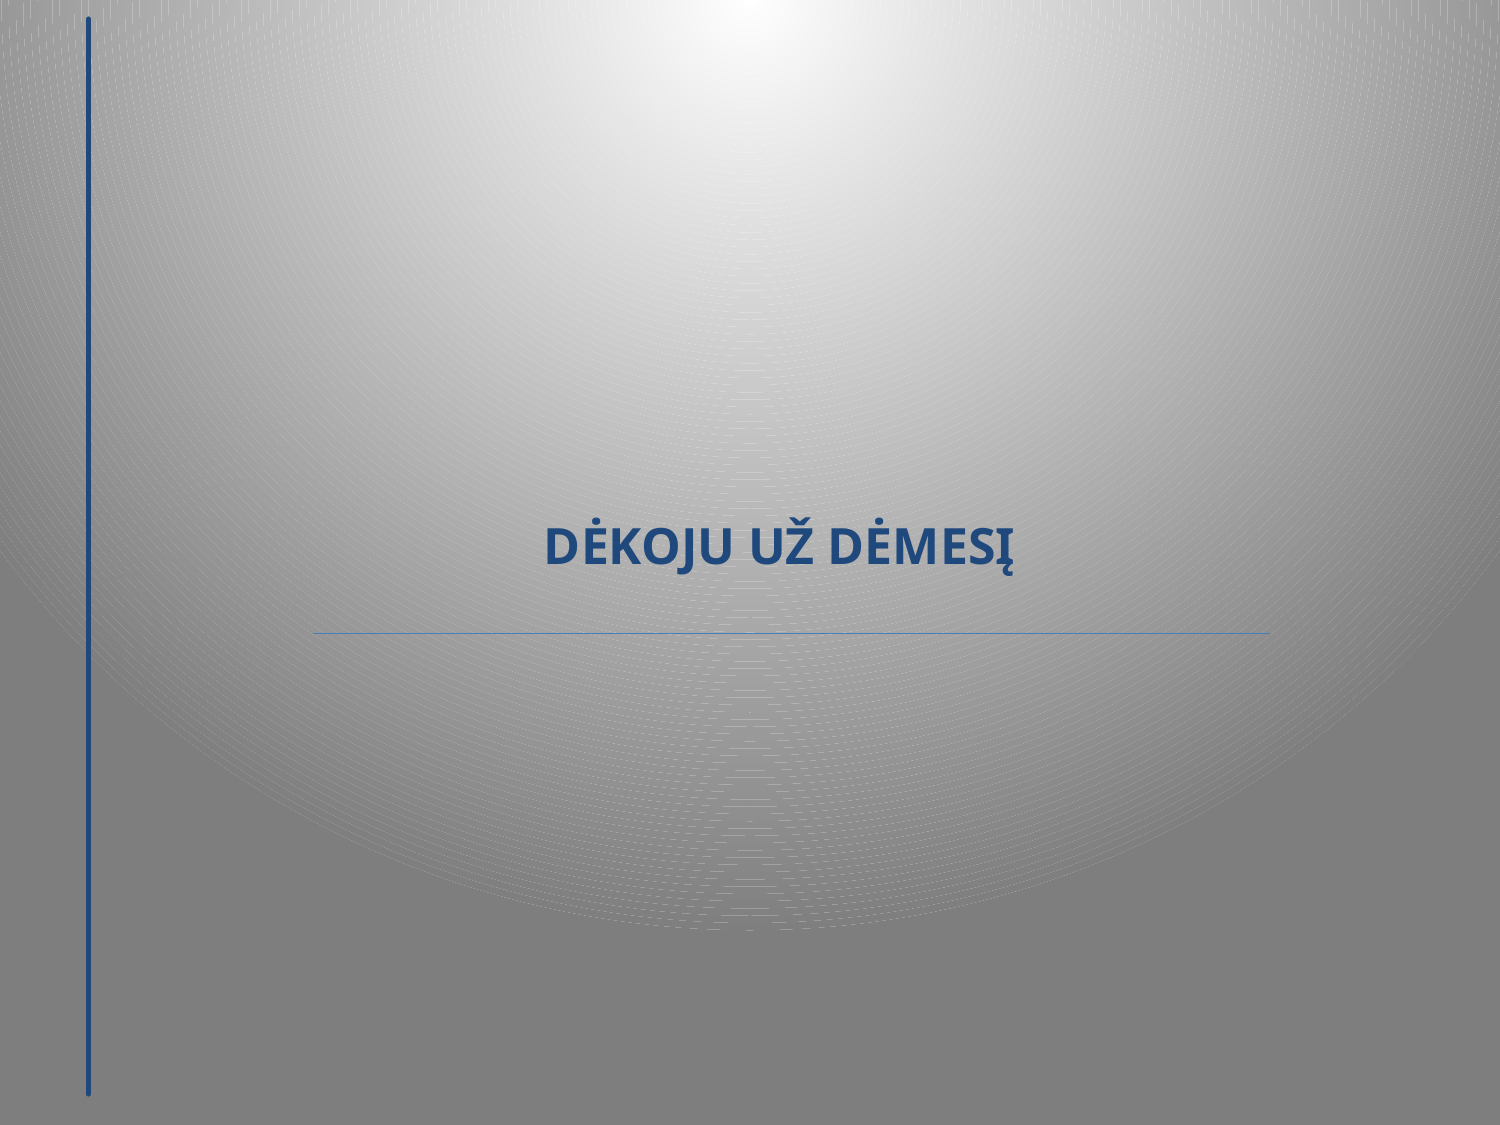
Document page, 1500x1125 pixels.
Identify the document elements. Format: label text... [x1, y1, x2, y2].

title DĖKOJU UŽ DĖMESĮ [94, 479, 1465, 669]
